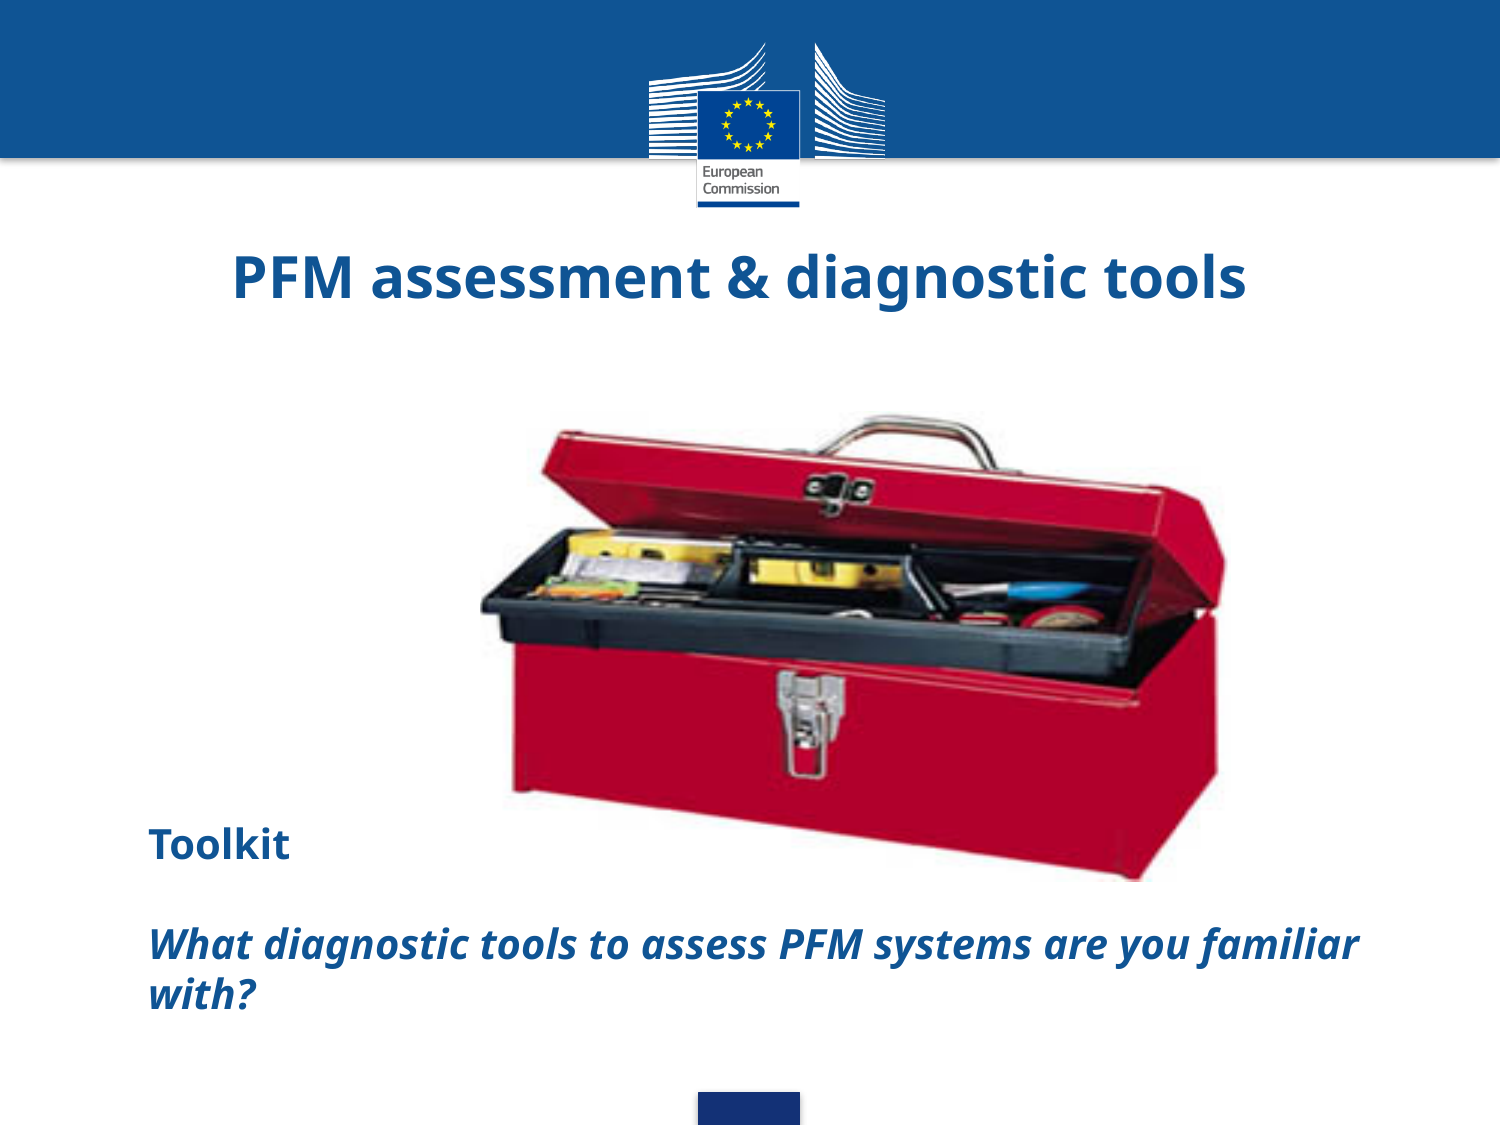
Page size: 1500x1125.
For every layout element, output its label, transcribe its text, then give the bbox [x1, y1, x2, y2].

title PFM assessment & diagnostic tools [64, 197, 1416, 352]
text_box Toolkit What diagnostic tools to assess PFM systems are you familiar with? [133, 810, 1396, 1026]
picture [649, 42, 885, 197]
picture [480, 411, 1231, 882]
